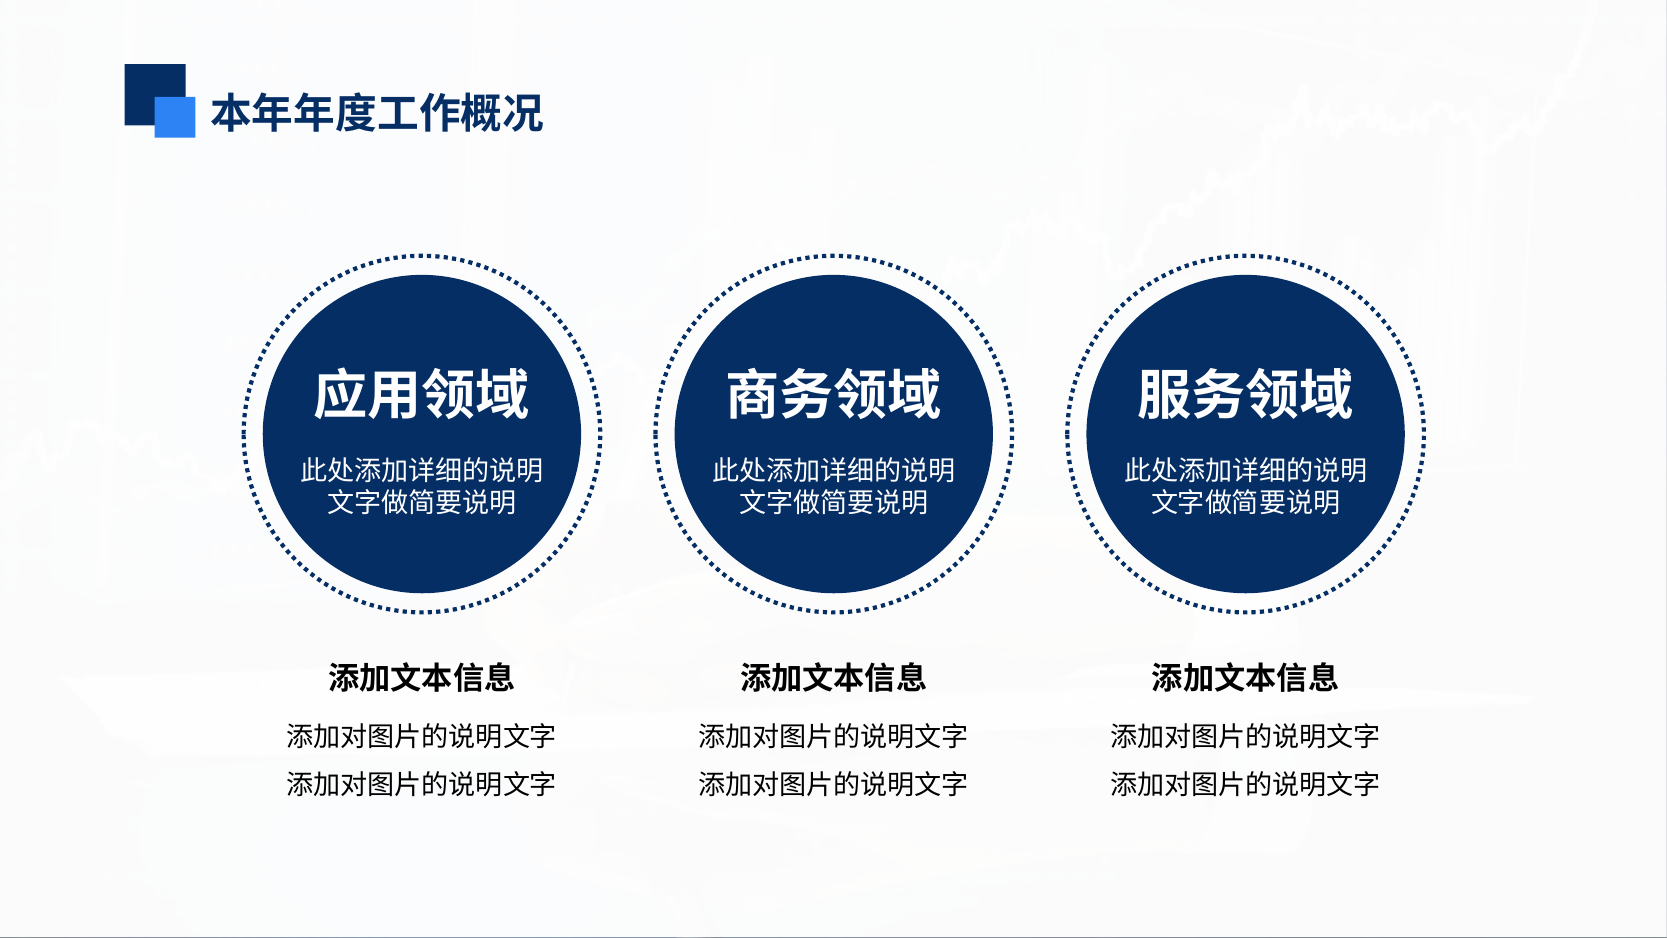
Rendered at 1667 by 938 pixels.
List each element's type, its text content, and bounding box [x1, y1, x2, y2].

text_box [653, 253, 1015, 615]
text_box [1065, 253, 1427, 615]
text_box 应用领域 此处添加详细的说明文字做简要说明 [283, 352, 561, 526]
text_box 商务领域 此处添加详细的说明文字做简要说明 [694, 352, 973, 526]
text_box 添加文本信息 添加对图片的说明文字添加对图片的说明文字 [1085, 650, 1406, 835]
text_box 本年年度工作概况 [195, 78, 574, 144]
text_box [241, 253, 603, 615]
text_box 添加文本信息 添加对图片的说明文字添加对图片的说明文字 [673, 650, 994, 835]
text_box 添加文本信息 添加对图片的说明文字添加对图片的说明文字 [261, 650, 583, 835]
text_box [123, 62, 188, 127]
text_box 服务领域 此处添加详细的说明文字做简要说明 [1106, 352, 1385, 526]
text_box [153, 95, 197, 140]
